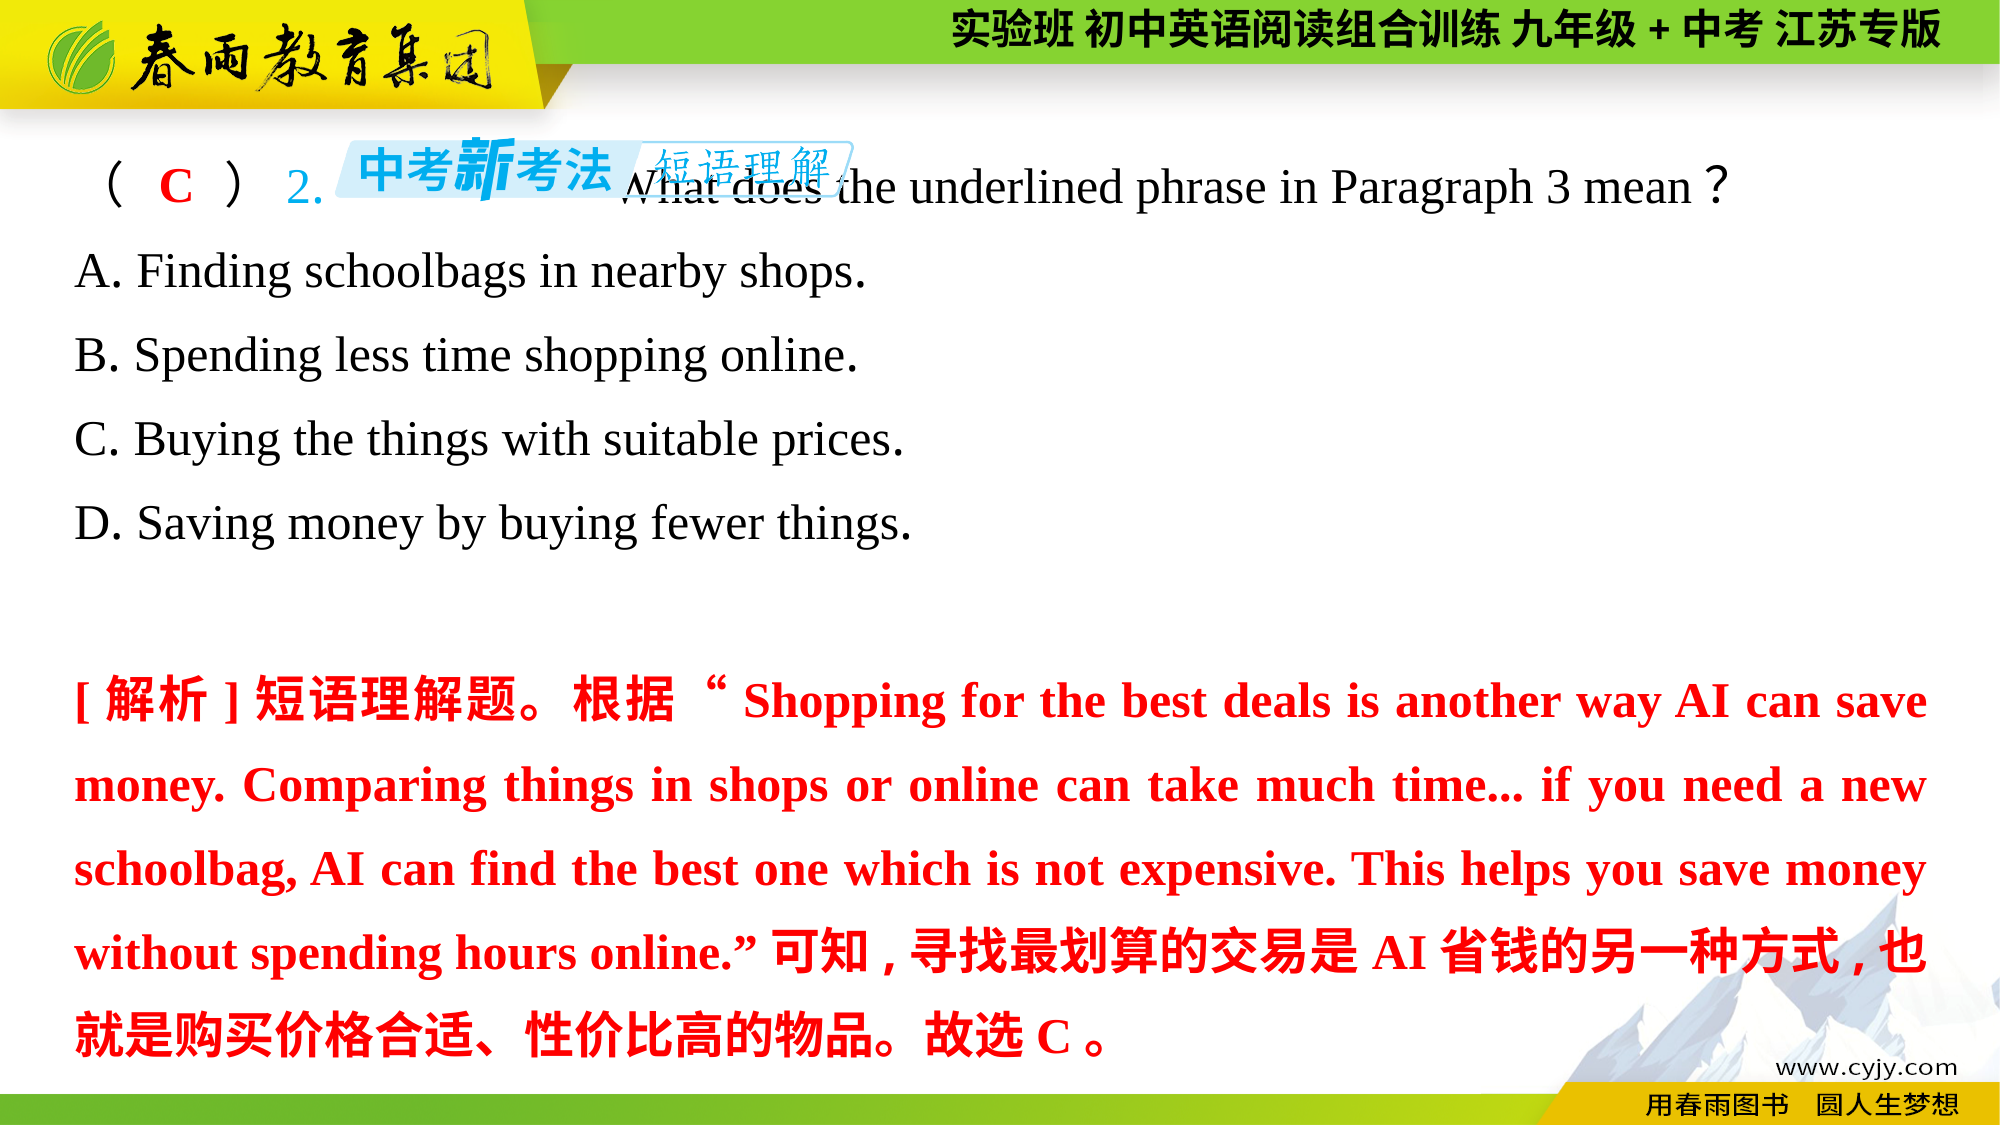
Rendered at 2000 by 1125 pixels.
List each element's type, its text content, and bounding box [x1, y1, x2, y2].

picture [0, 0, 2000, 1125]
text_box C [143, 120, 210, 220]
text_box [解析]短语理解题。根据“Shopping for the best deals is another way AI can save money. Comparing things in shops or online can take much time... if you need a new schoolbag, AI can find the best one which is not expensive. This helps you save money without spending hours online.”可知,寻找最划算的交易是AI省钱的另一种方式,也就是购买价格合适、性价比高的物品。故选C。 [59, 635, 1944, 1071]
list （ ）2. What does the underlined phrase in Paragraph 3 mean？ A. Finding schoolbags in nearby shops. B. Spending less time shopping online. C. Buying the things with suitable prices. D. Saving money by buying fewer things. [59, 122, 1944, 635]
